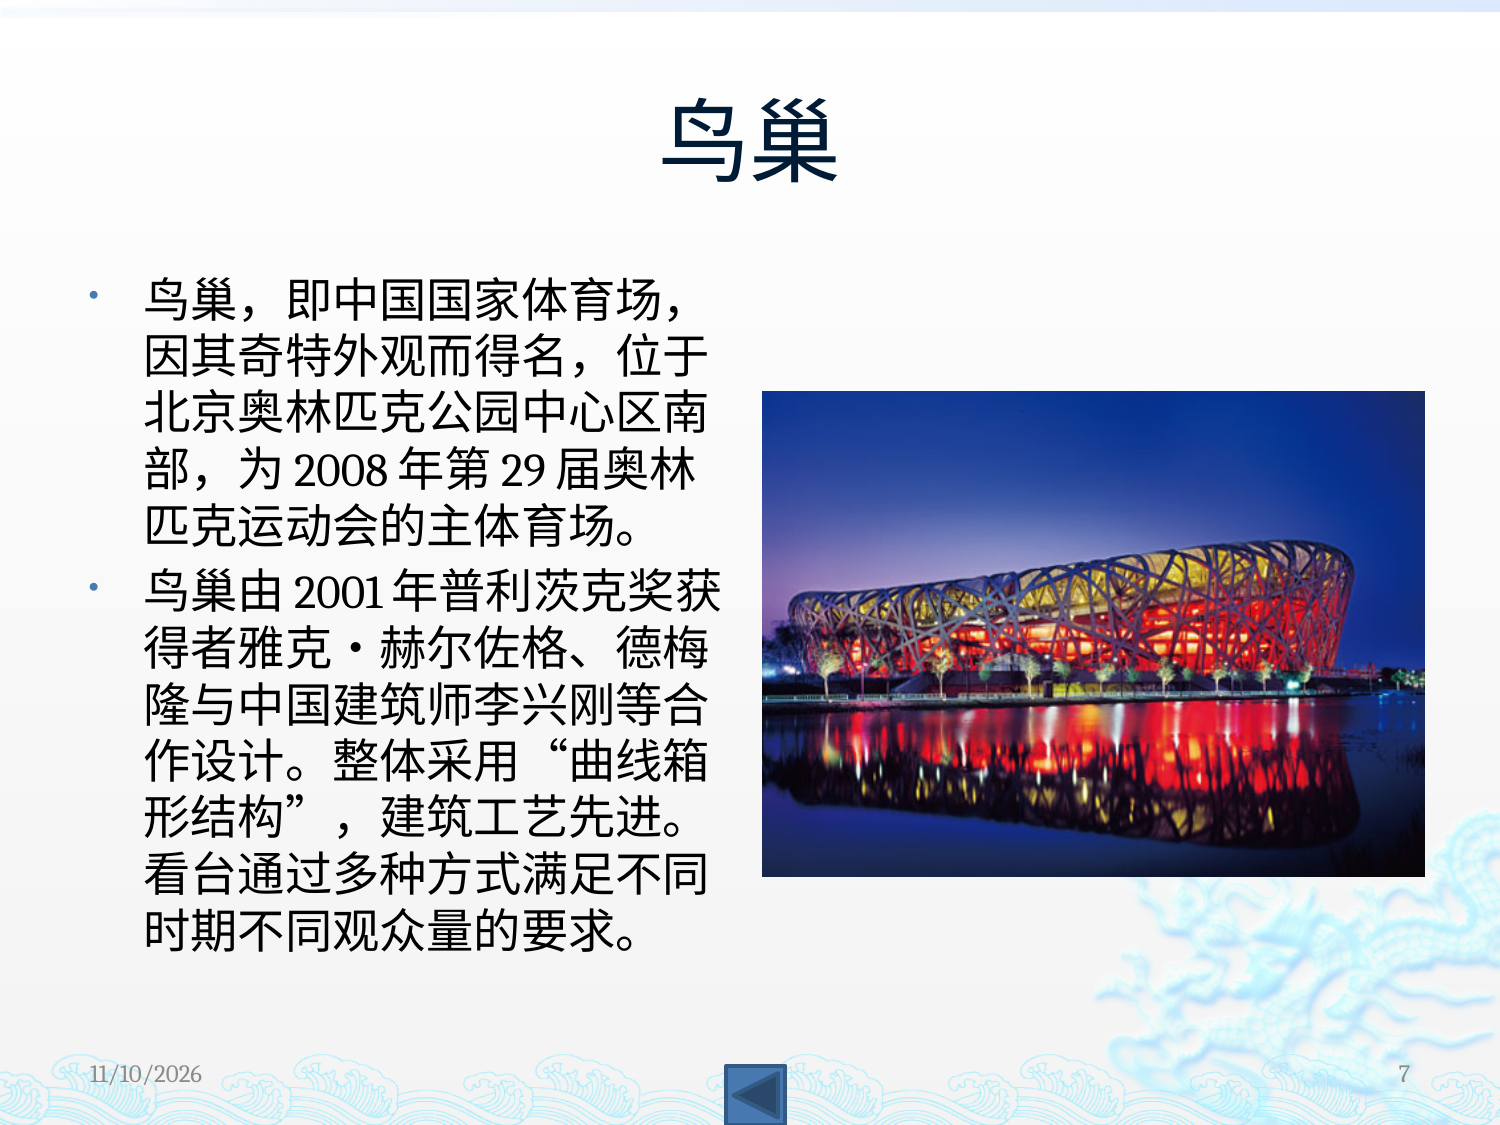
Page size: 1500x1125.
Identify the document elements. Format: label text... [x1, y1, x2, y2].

text_box [724, 1064, 787, 1125]
list 鸟巢，即中国国家体育场，因其奇特外观而得名，位于北京奥林匹克公园中心区南部，为2008年第29届奥林匹克运动会的主体育场。 鸟巢由2001年普利茨克奖获得者雅克•赫尔佐格、德梅隆与中国建筑师李兴刚等合作设计。整体采用“曲线箱形结构”，建筑工艺先进。看台通过多种方式满足不同时期不同观众量的要求。 [75, 262, 738, 1005]
slide_number 7 [1074, 1042, 1425, 1103]
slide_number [75, 1042, 425, 1103]
title 鸟巢 [75, 45, 1425, 233]
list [761, 390, 1426, 877]
